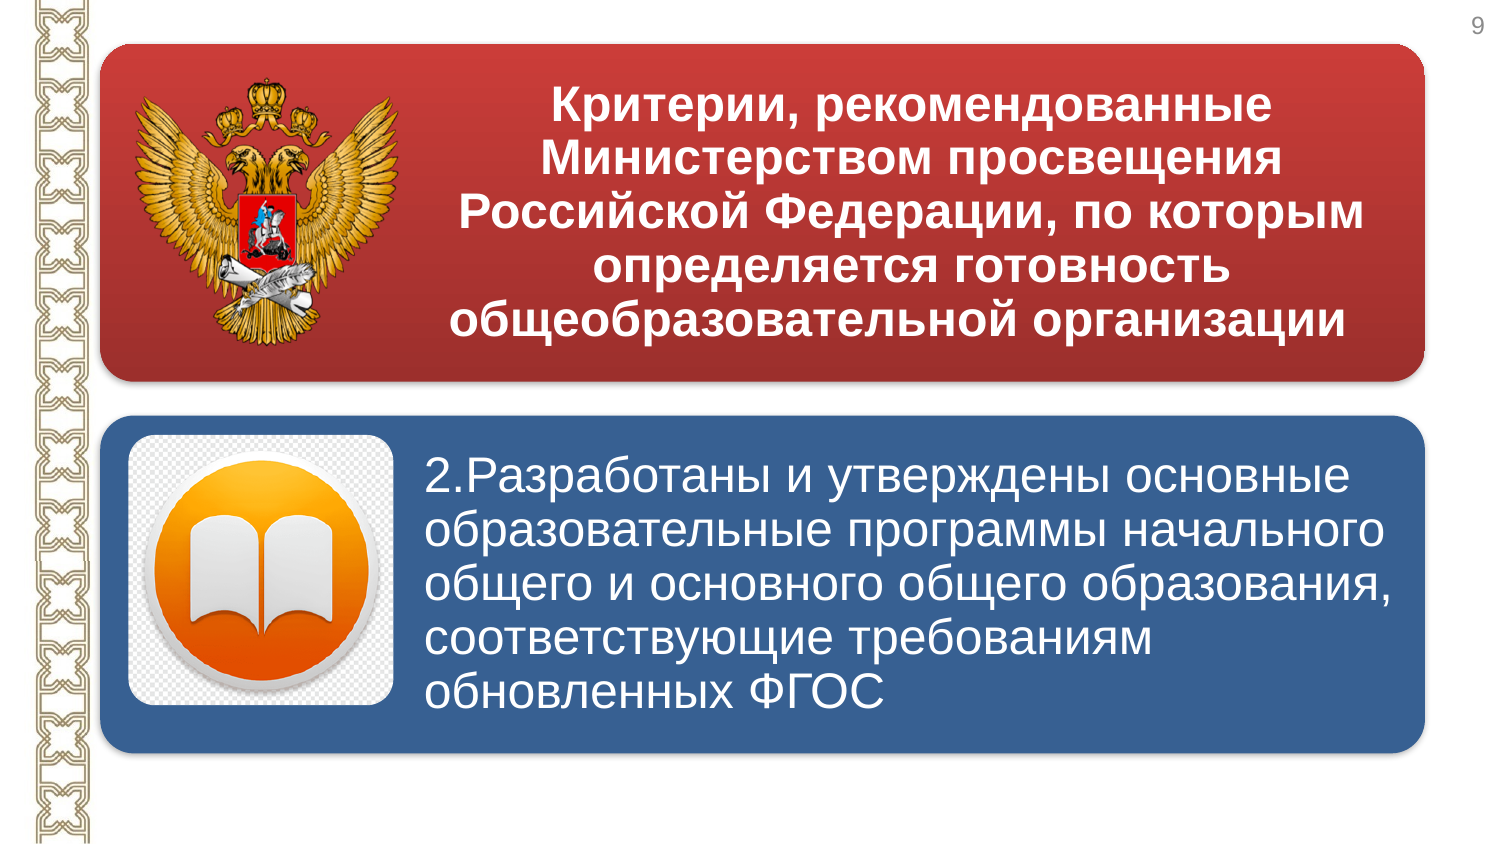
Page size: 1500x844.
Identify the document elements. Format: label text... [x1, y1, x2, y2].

picture [0, 0, 1500, 844]
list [99, 43, 1426, 754]
slide_number 9 [1149, 1, 1500, 47]
